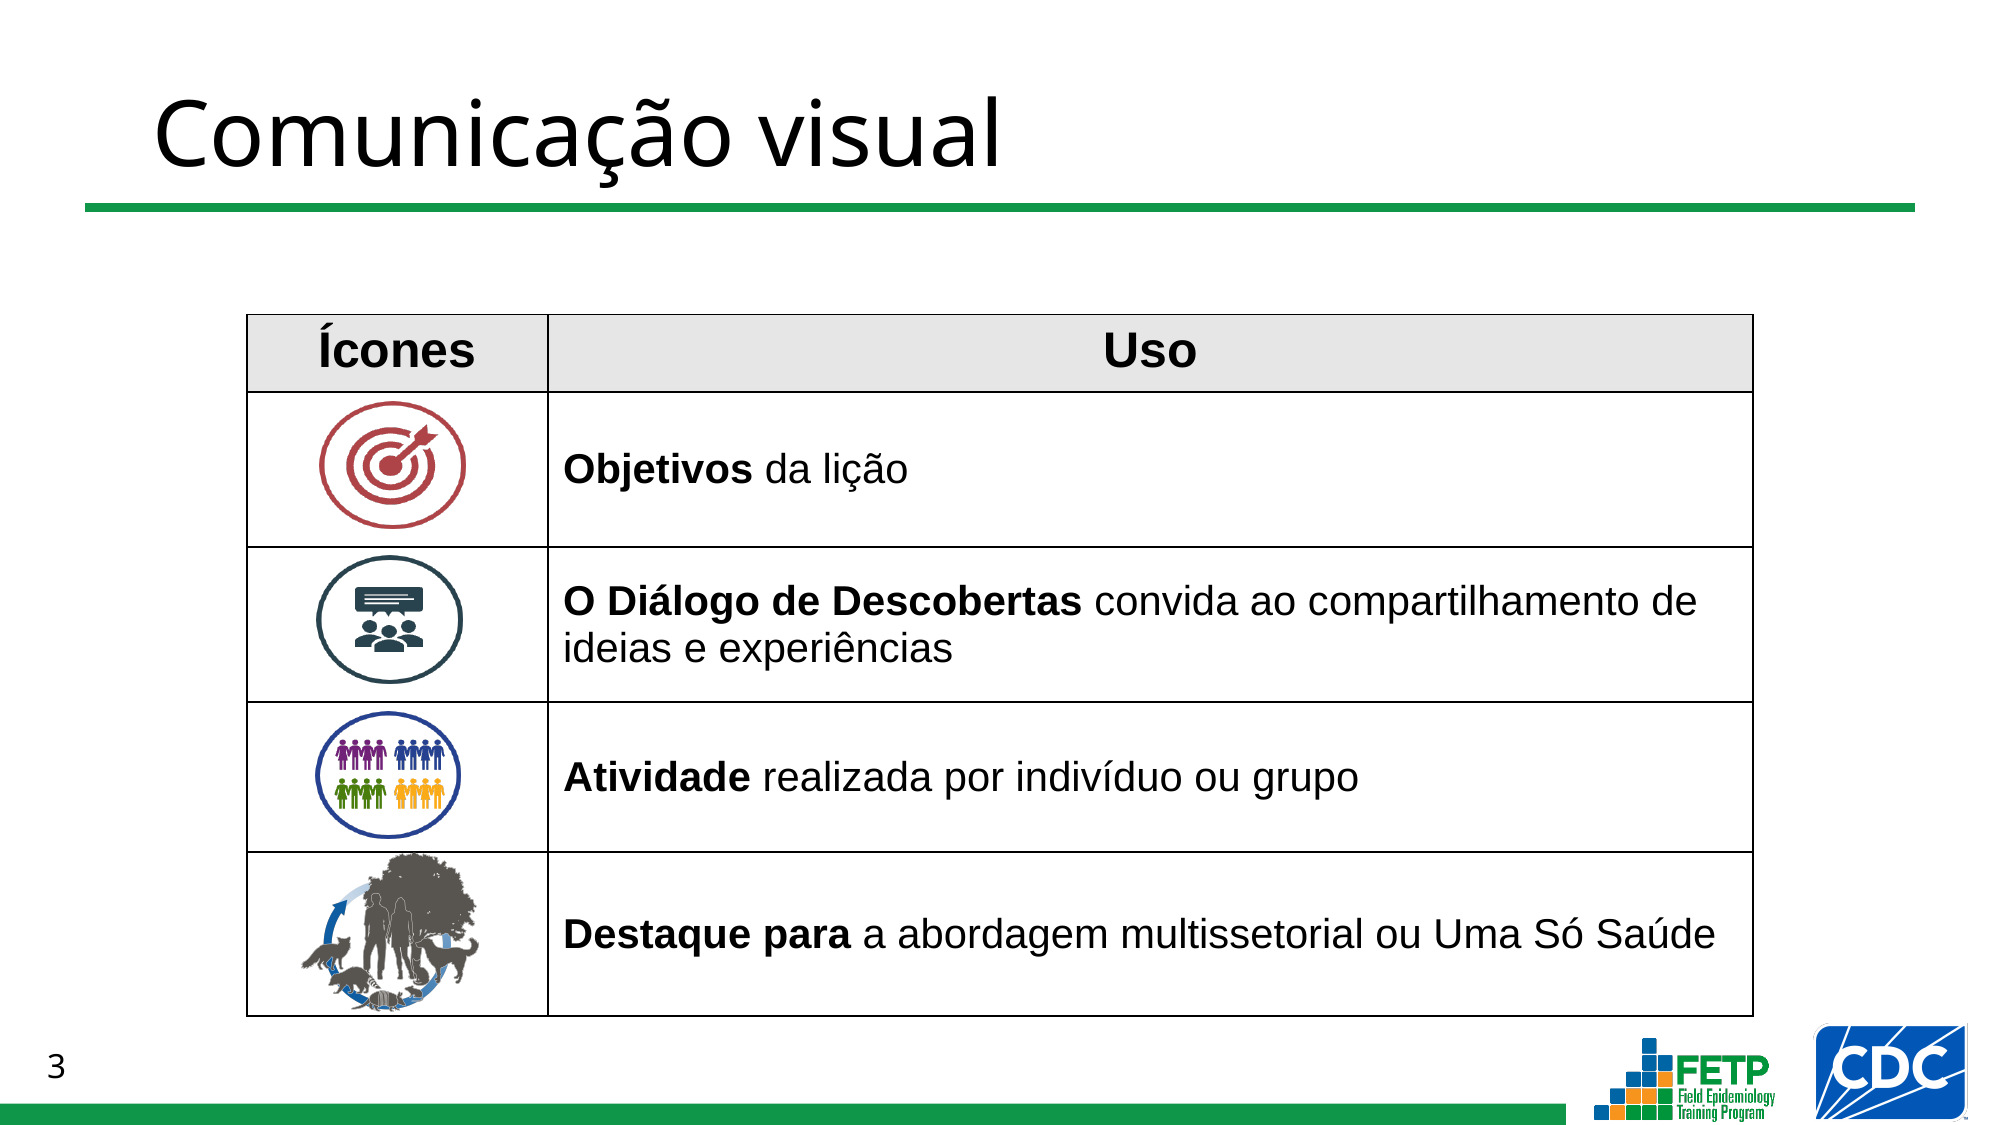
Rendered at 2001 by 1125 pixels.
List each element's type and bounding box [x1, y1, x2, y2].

picture [316, 555, 463, 684]
picture [315, 711, 461, 839]
picture [1594, 1038, 1775, 1122]
picture [319, 401, 466, 529]
picture [1813, 1023, 1968, 1122]
picture [295, 851, 480, 1039]
